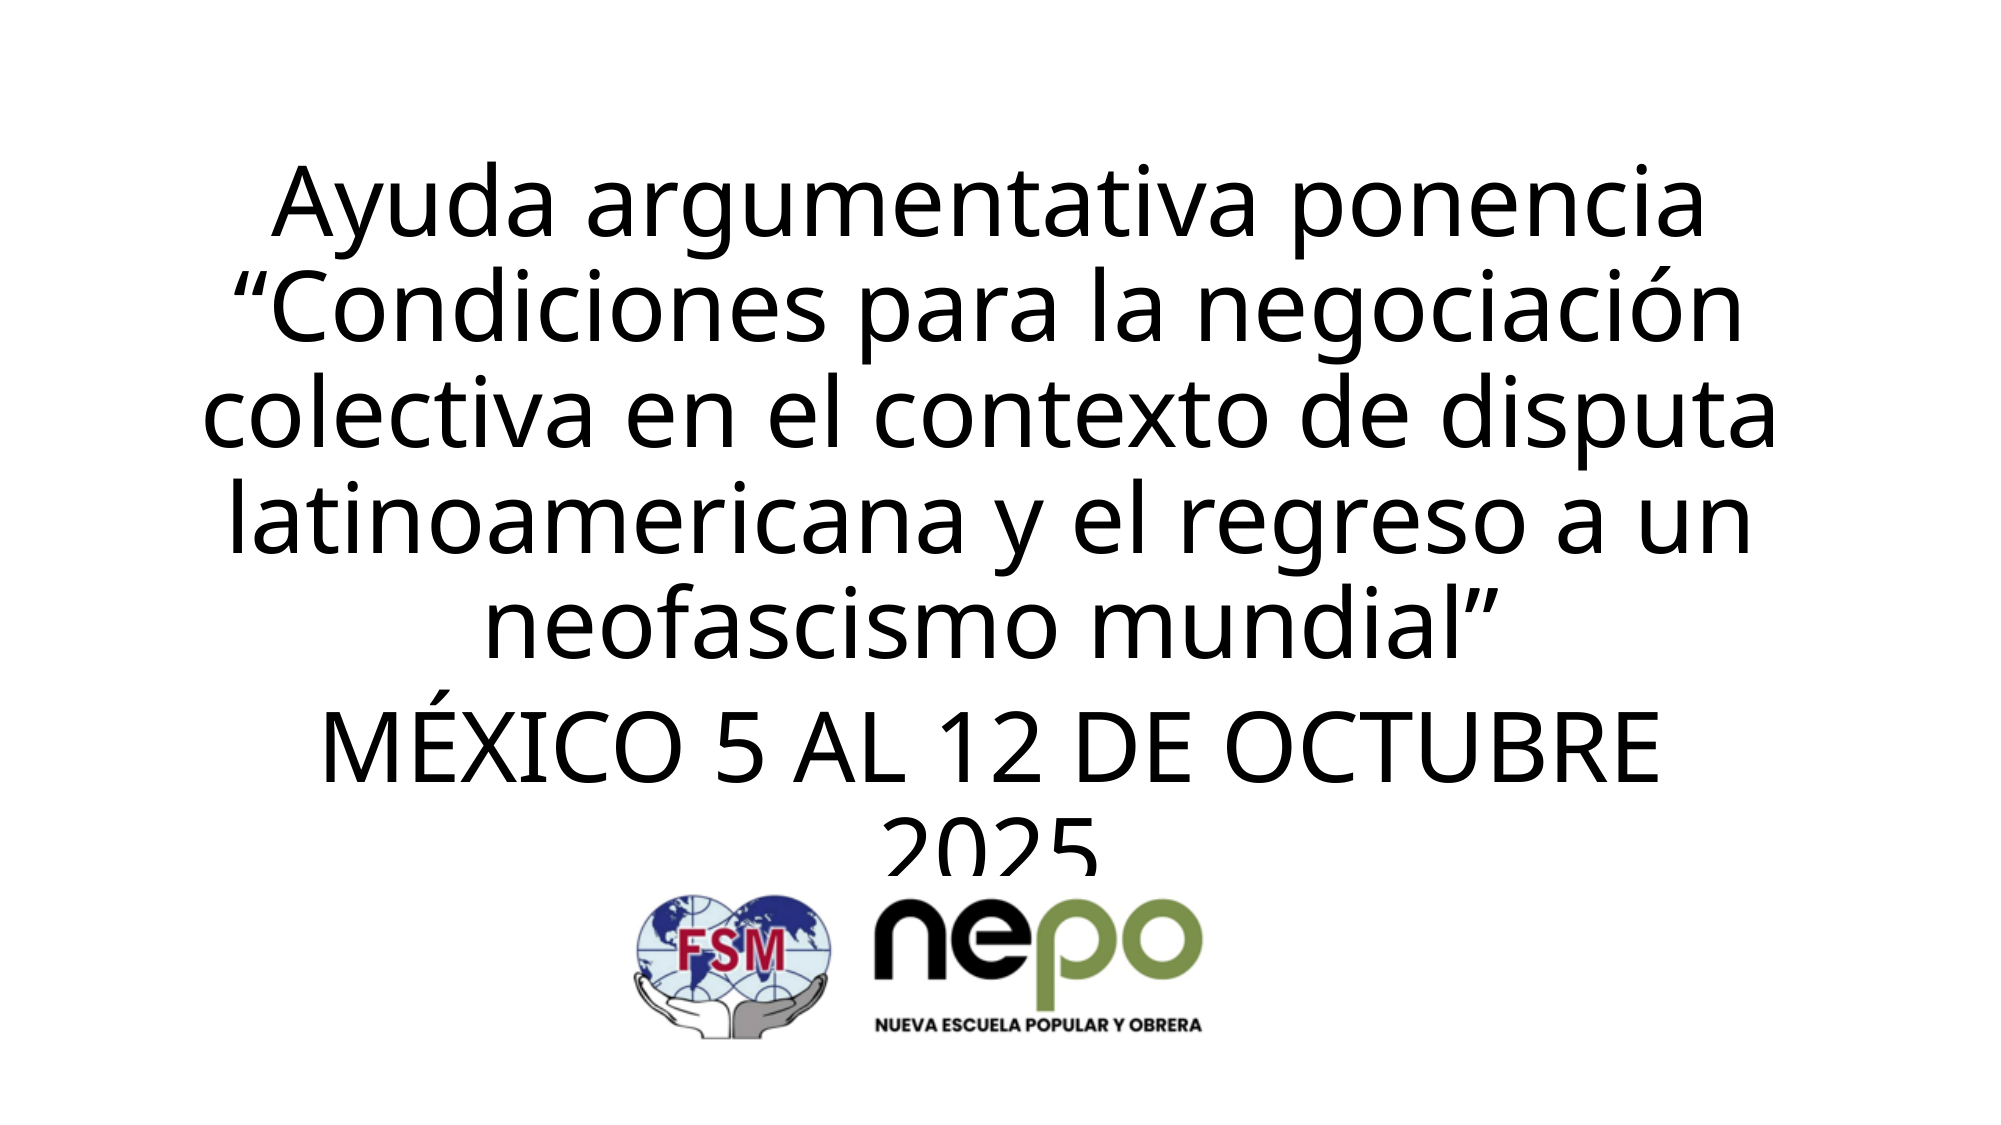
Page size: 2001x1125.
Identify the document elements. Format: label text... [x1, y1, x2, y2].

subtitle Ayuda argumentativa ponencia “Condiciones para la negociación colectiva en el contexto de disputa latinoamericana y el regreso a un neofascismo mundial” MÉXICO 5 AL 12 DE OCTUBRE 2025 [180, 144, 1801, 919]
picture [619, 876, 1222, 1049]
